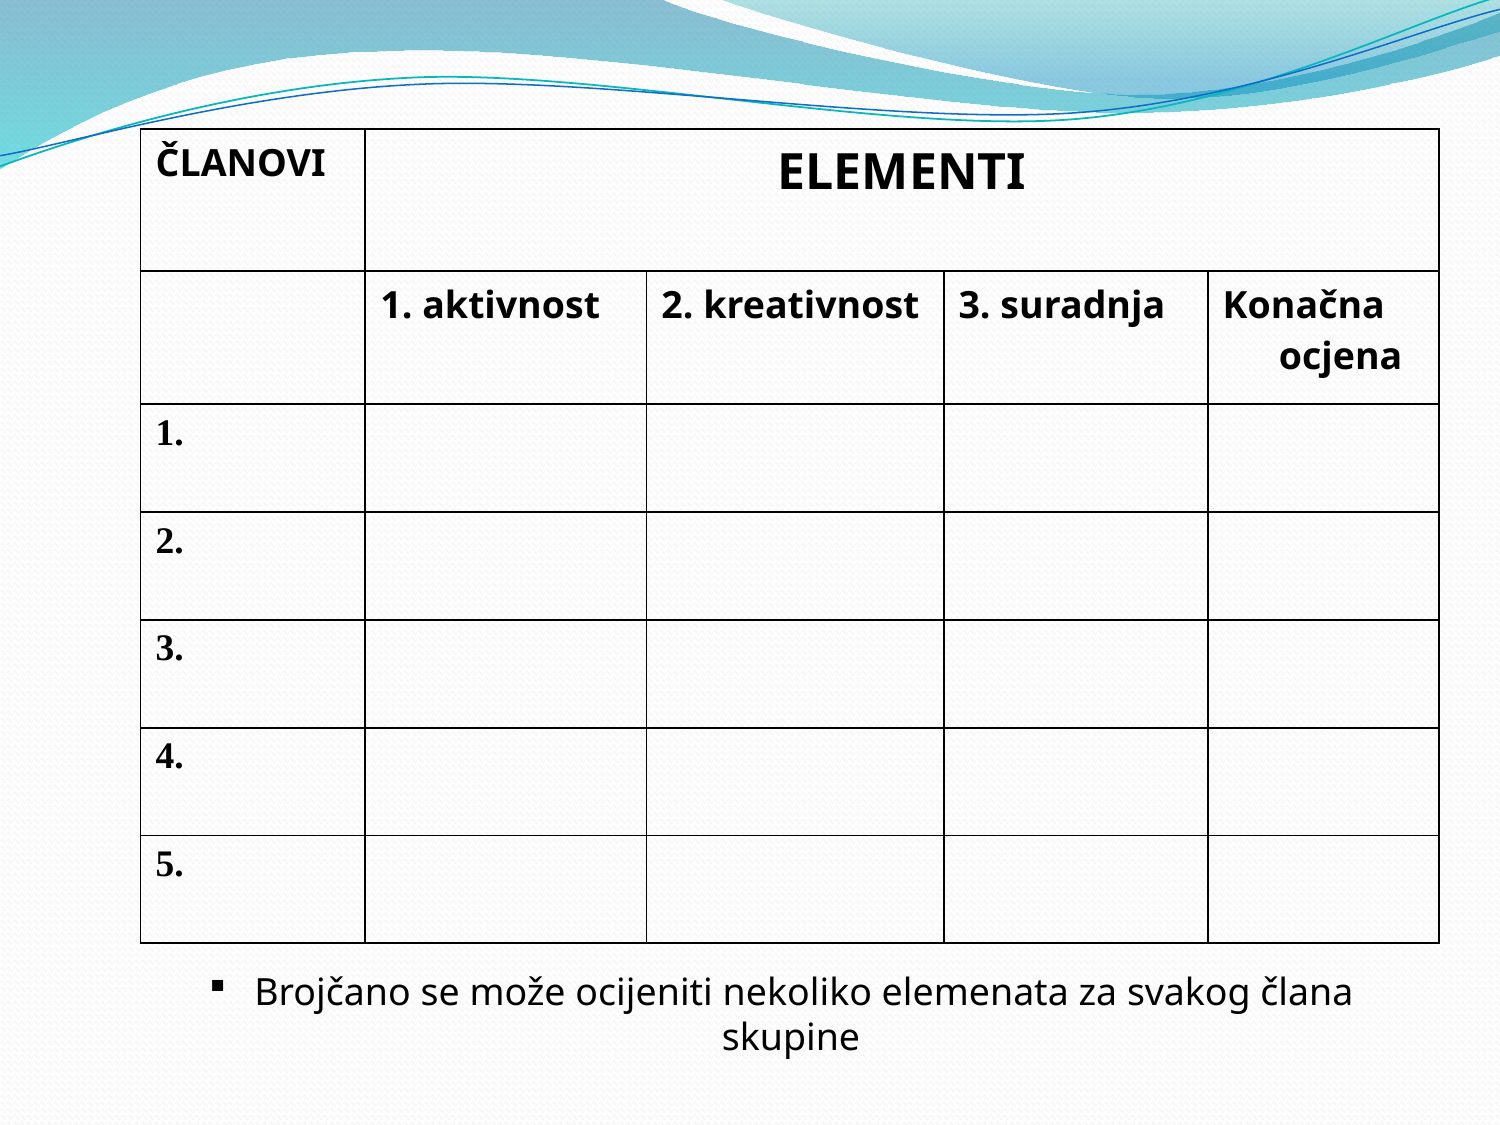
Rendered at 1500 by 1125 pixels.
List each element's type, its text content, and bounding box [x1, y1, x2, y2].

table_cell [1209, 729, 1438, 835]
table_cell 3. [141, 621, 364, 727]
table_header ELEMENTI [366, 130, 1438, 270]
table_cell [1209, 513, 1438, 619]
table_cell [647, 405, 943, 511]
table_cell [1209, 405, 1438, 511]
table_cell 1. aktivnost [366, 272, 646, 403]
table_cell 3. suradnja [945, 272, 1207, 403]
table_cell [945, 621, 1207, 727]
table_cell 5. [141, 836, 364, 942]
table_cell [366, 621, 646, 727]
table_cell [647, 836, 943, 942]
table_cell [647, 729, 943, 835]
table_cell [1209, 621, 1438, 727]
table_cell [945, 405, 1207, 511]
table_cell [366, 513, 646, 619]
table_cell [366, 836, 646, 942]
table_cell [366, 729, 646, 835]
table_cell [945, 836, 1207, 942]
table_cell [141, 272, 364, 403]
table_cell 2. kreativnost [647, 272, 943, 403]
table_cell 1. [141, 405, 364, 511]
table_cell 2. [141, 513, 364, 619]
table_cell [366, 405, 646, 511]
table_cell [945, 513, 1207, 619]
table_cell [647, 513, 943, 619]
table_header ČLANOVI [141, 130, 364, 270]
table_cell 4. [141, 729, 364, 835]
table_cell [647, 621, 943, 727]
table_cell [1209, 836, 1438, 942]
table_cell [945, 729, 1207, 835]
table_cell Konačna ocjena [1209, 272, 1438, 403]
text_box Brojčano se može ocijeniti nekoliko elemenata za svakog člana skupine [140, 960, 1442, 1066]
